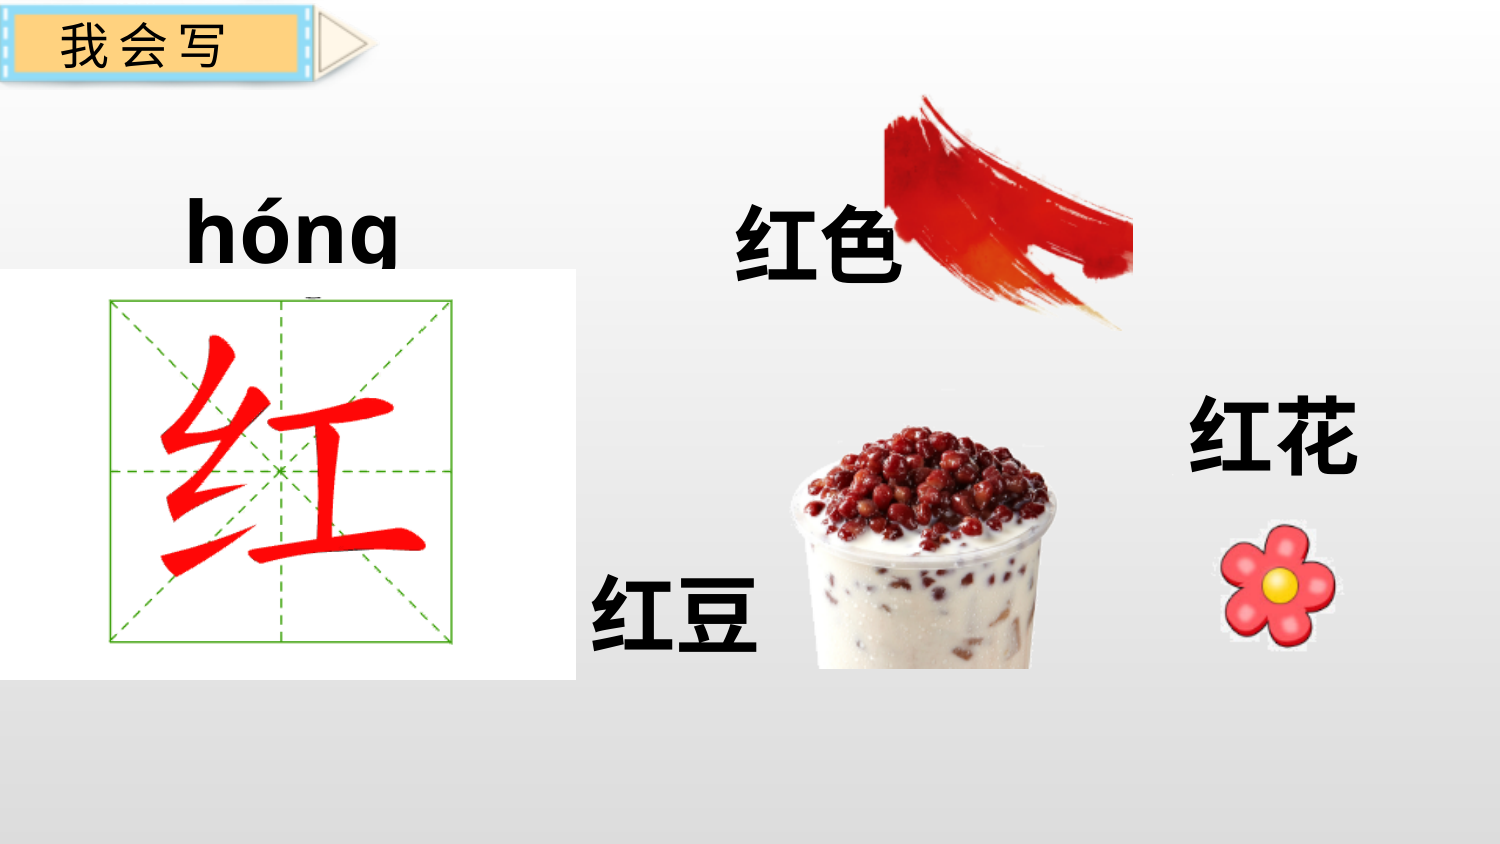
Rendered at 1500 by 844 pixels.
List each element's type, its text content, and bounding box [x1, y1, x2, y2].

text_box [718, 80, 1133, 331]
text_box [1172, 375, 1378, 680]
picture [0, 0, 386, 90]
text_box hóng [55, 172, 530, 269]
picture [0, 269, 576, 680]
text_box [575, 375, 1068, 674]
